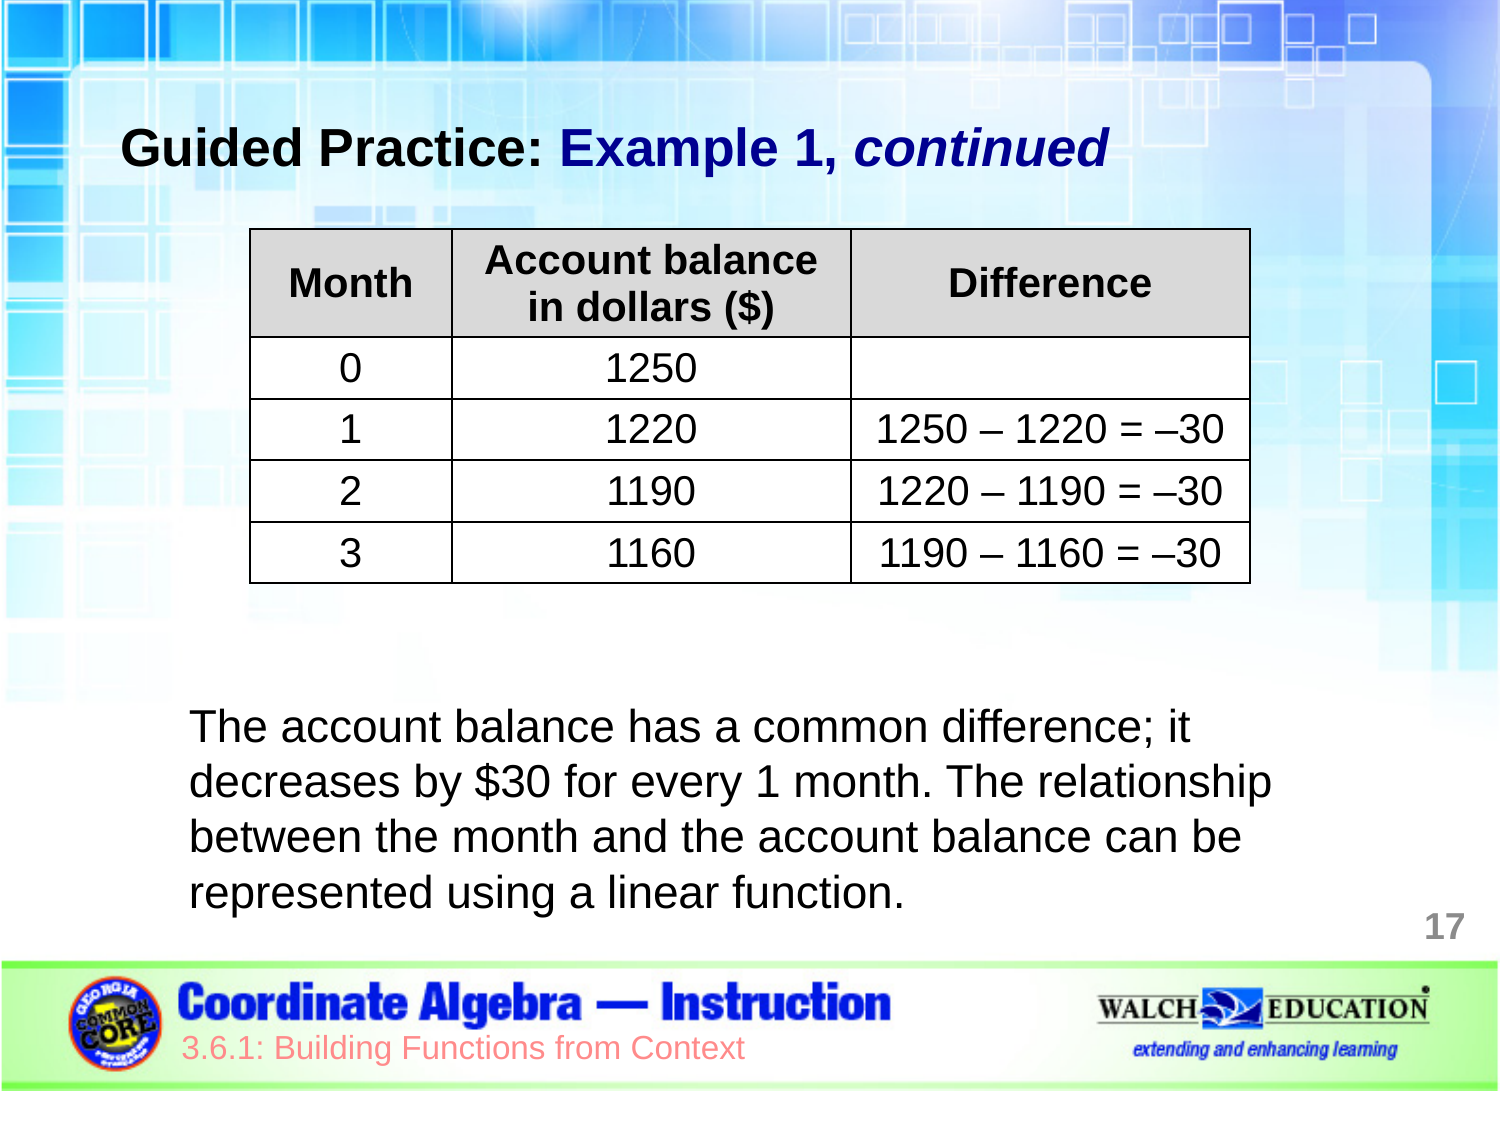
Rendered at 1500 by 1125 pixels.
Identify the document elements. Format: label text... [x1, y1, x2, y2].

table_cell 1190 – 1160 = –30 [852, 523, 1249, 582]
table_header Month [251, 230, 451, 336]
table_cell [852, 338, 1249, 398]
table_header Difference [852, 230, 1249, 336]
table_cell 1190 [453, 461, 850, 521]
slide_number 17 [1361, 901, 1481, 949]
table_cell 2 [251, 461, 451, 521]
picture [1, 0, 1500, 1091]
table_cell 1220 [453, 400, 850, 459]
table_cell 1250 [453, 338, 850, 398]
table_cell 0 [251, 338, 451, 398]
table_cell 1250 – 1220 = –30 [852, 400, 1249, 459]
table_cell 1160 [453, 523, 850, 582]
table_cell 3 [251, 523, 451, 582]
table_cell 1220 – 1190 = –30 [852, 461, 1249, 521]
table_header Account balance in dollars ($) [453, 230, 850, 336]
footer 3.6.1: Building Functions from Context [166, 1024, 1080, 1069]
table_cell 1 [251, 400, 451, 459]
subtitle Guided Practice: Example 1, continued The account balance has a common difference; it decreases by $30 for every 1 month. The relationship between the month and the account balance can be represented using a linear function. [105, 105, 1394, 925]
